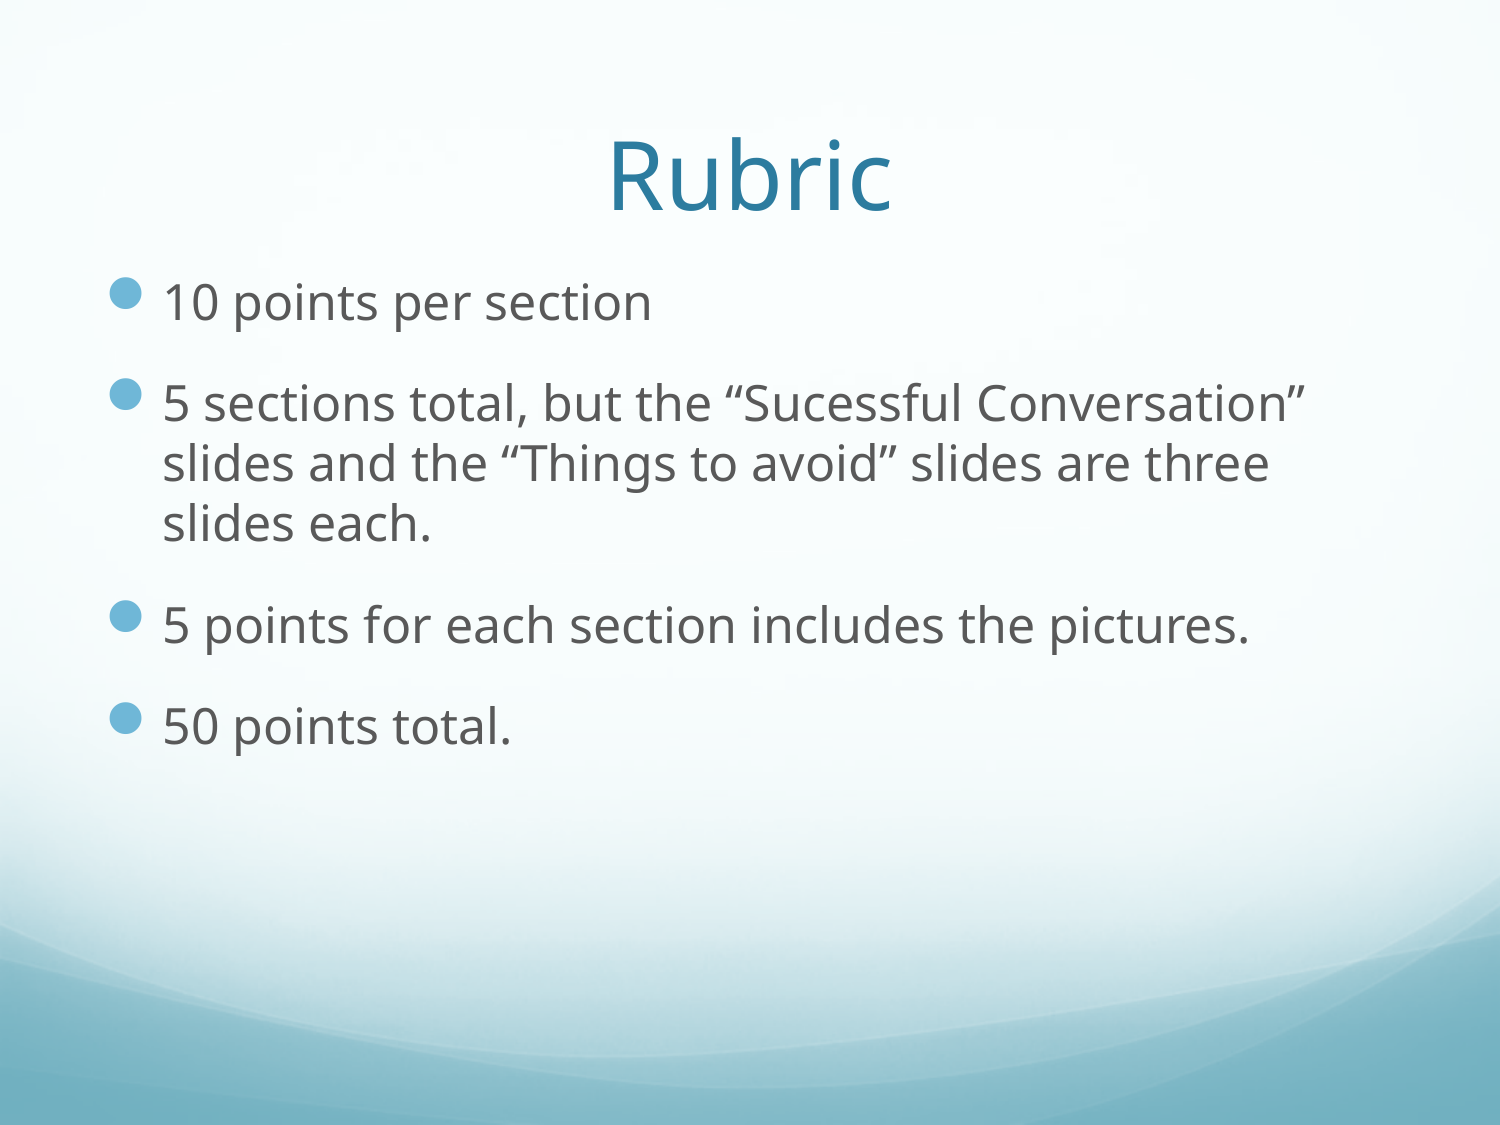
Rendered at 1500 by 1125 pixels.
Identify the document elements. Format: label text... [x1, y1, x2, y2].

title Rubric [90, 17, 1410, 237]
list 10 points per section 5 sections total, but the “Sucessful Conversation” slides and the “Things to avoid” slides are three slides each. 5 points for each section includes the pictures. 50 points total. [90, 262, 1410, 975]
